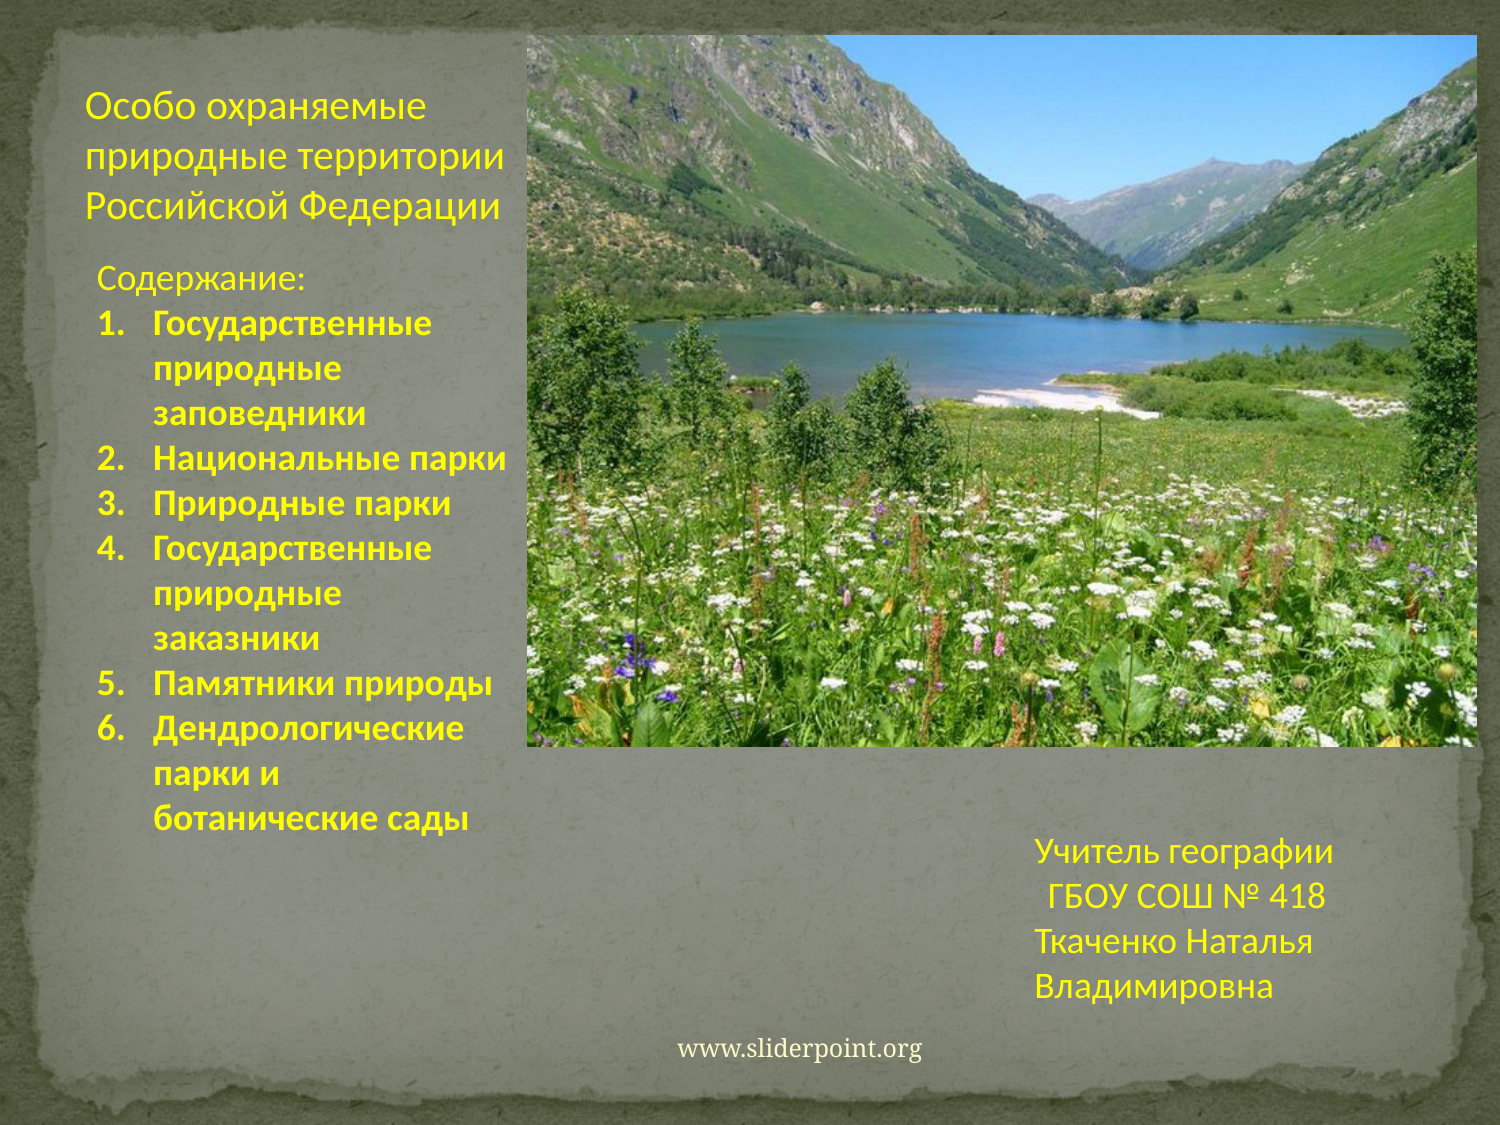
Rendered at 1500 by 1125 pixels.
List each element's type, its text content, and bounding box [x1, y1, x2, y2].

text_box Содержание: Государственные природные заповедники Национальные парки Природные парки Государственные природные заказники Памятники природы Дендрологические парки и ботанические сады [82, 246, 528, 1071]
text_box Особо охраняемые природные территории Российской Федерации [70, 70, 516, 236]
footer www.sliderpoint.org [350, 1017, 938, 1081]
picture [527, 35, 1477, 747]
text_box Учитель географии ГБОУ СОШ № 418 Ткаченко Наталья Владимировна [1019, 818, 1477, 1014]
